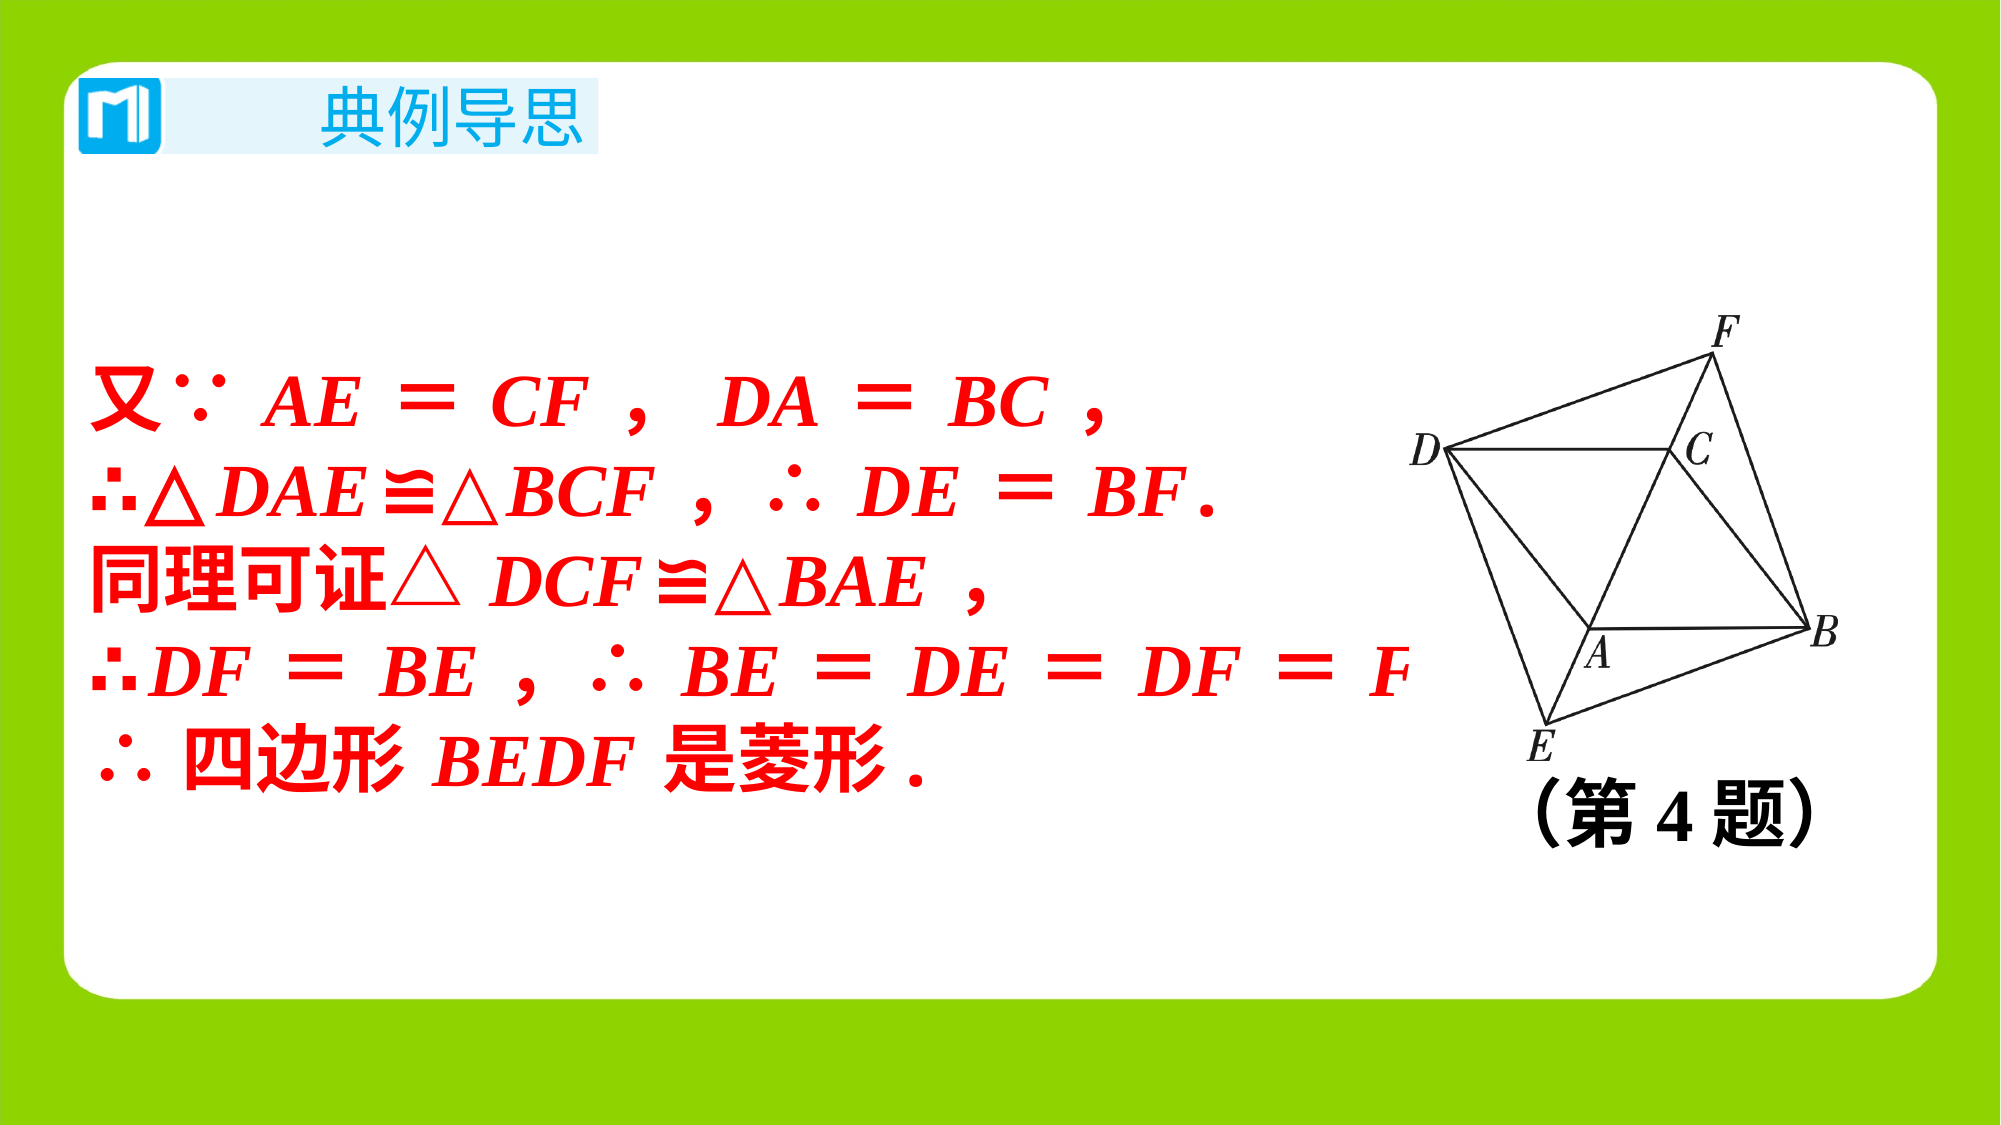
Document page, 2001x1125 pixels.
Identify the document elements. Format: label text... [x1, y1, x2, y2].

picture [0, 0, 2001, 1125]
text_box 又∵AE＝CF，DA＝BC， ∴△DAE≌△BCF，∴DE＝BF. 同理可证△DCF≌△BAE， ∴DF＝BE，∴BE＝DE＝DF＝FB， ∴四边形BEDF是菱形. [88, 351, 1409, 715]
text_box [1409, 315, 1838, 857]
